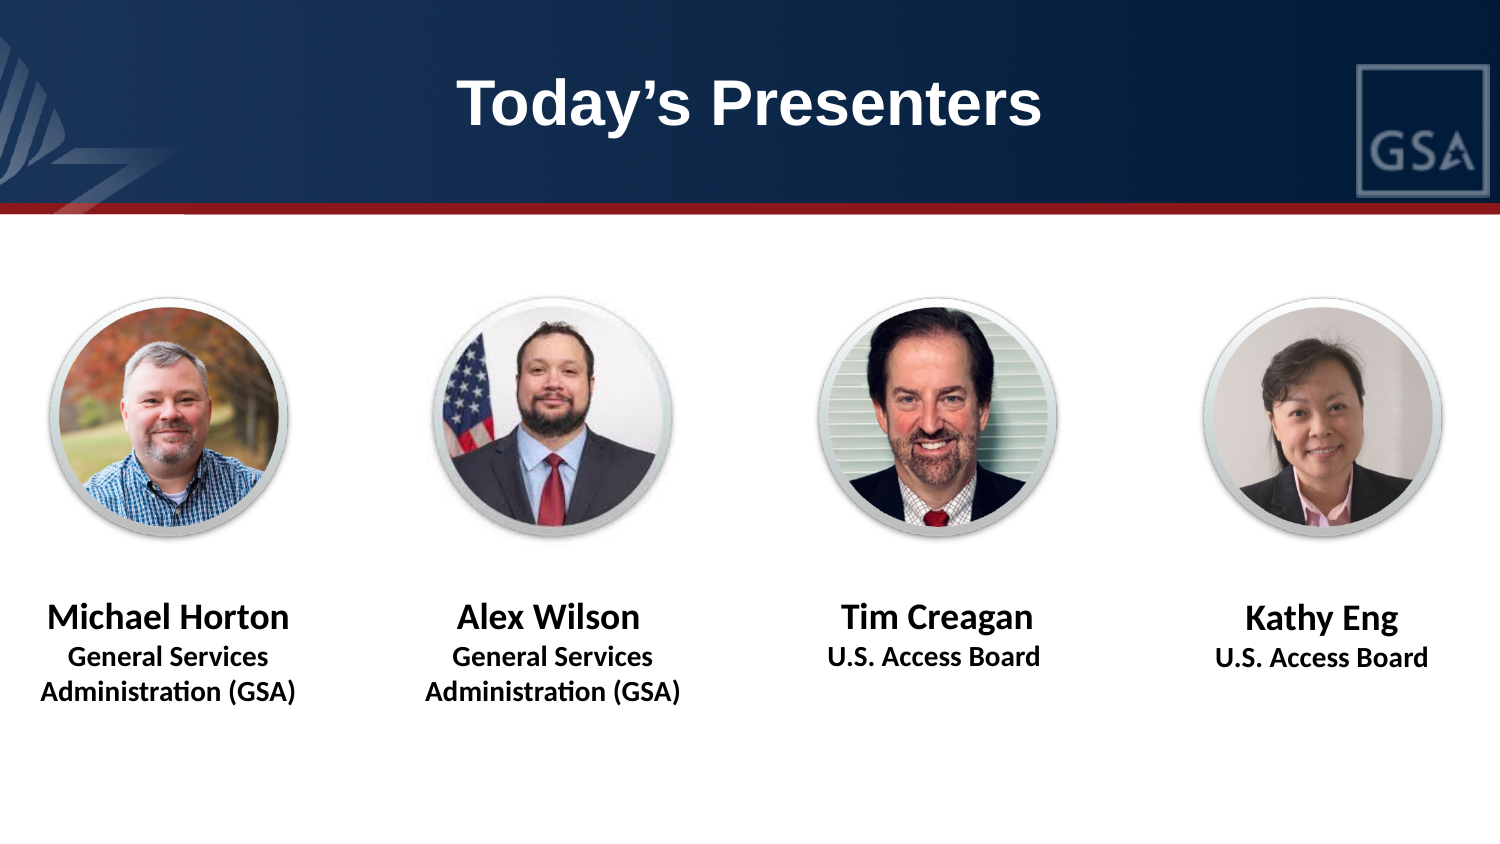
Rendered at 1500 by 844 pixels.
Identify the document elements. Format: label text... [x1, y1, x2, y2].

title Today’s Presenters [103, 23, 1397, 187]
text_box Michael Horton General Services Administration (GSA) [27, 586, 309, 713]
picture [0, 0, 1500, 844]
text_box Kathy Eng U.S. Access Board [1187, 587, 1458, 679]
text_box Tim Creagan U.S. Access Board [809, 586, 1066, 678]
text_box Alex Wilson General Services Administration (GSA) [412, 586, 694, 713]
